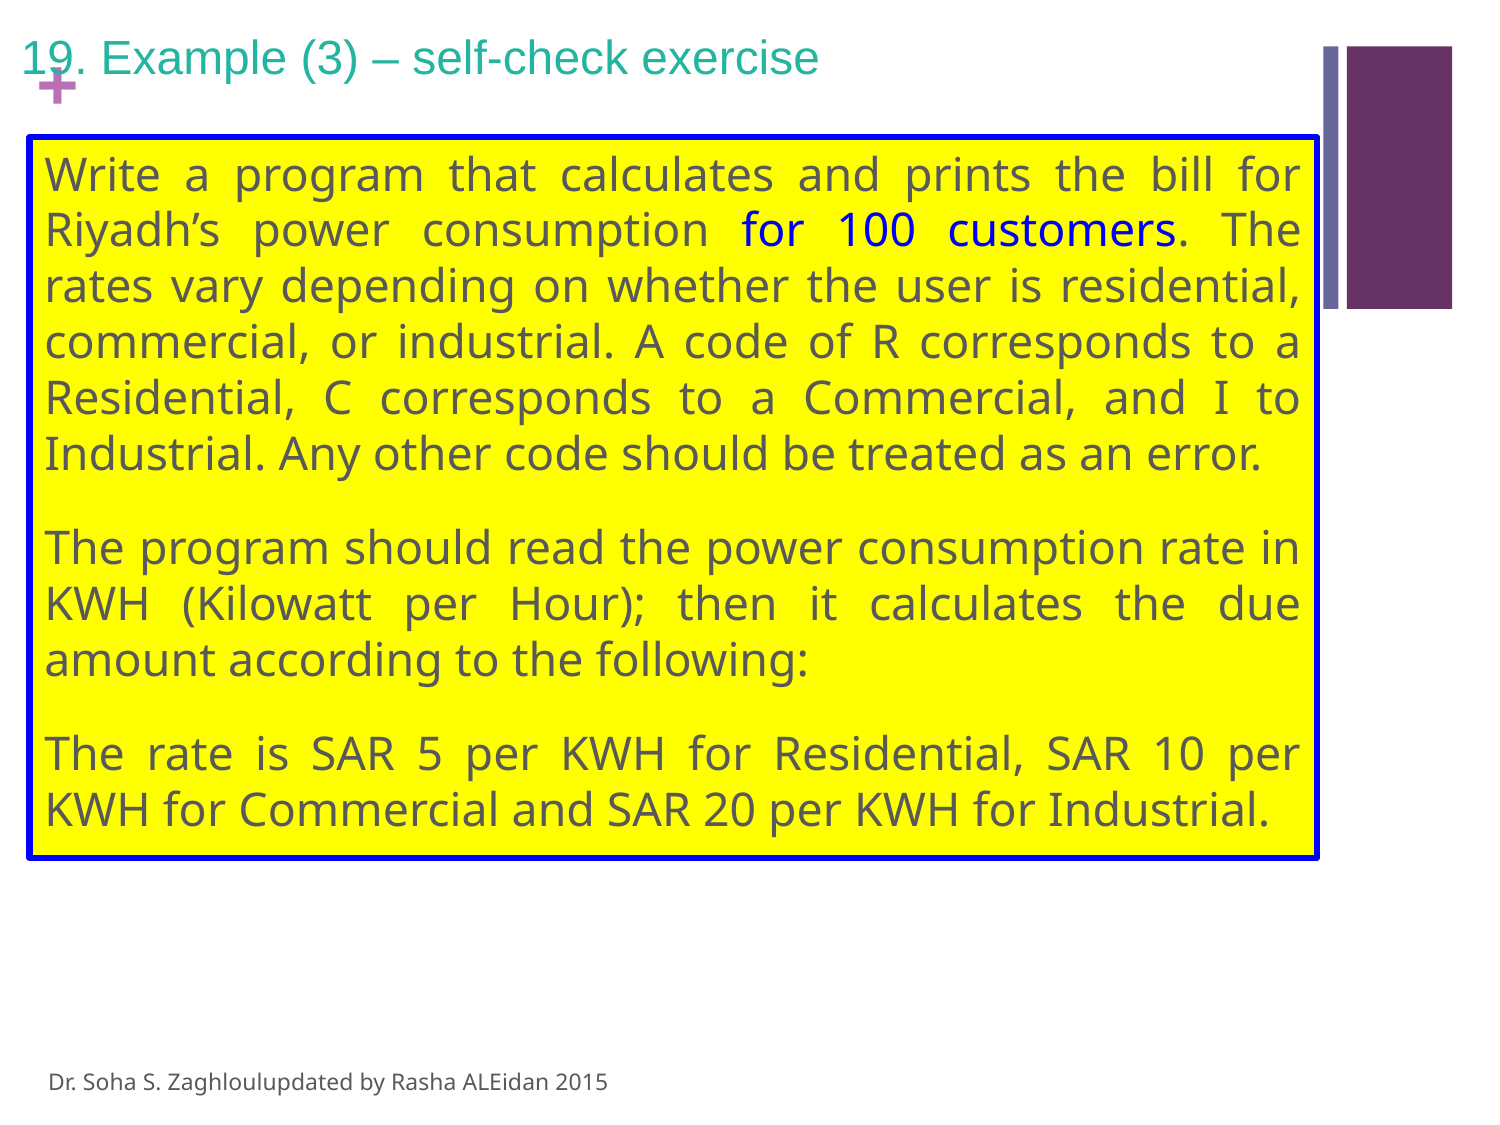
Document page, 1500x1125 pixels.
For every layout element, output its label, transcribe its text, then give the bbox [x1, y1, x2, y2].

footer Dr. Soha S. Zaghloul updated by Rasha ALEidan 2015 [33, 1053, 1038, 1114]
title 19. Example (3) – self-check exercise [5, 19, 1341, 93]
list Write a program that calculates and prints the bill for Riyadh’s power consumption for 100 customers. The rates vary depending on whether the user is residential, commercial, or industrial. A code of R corresponds to a Residential, C corresponds to a Commercial, and I to Industrial. Any other code should be treated as an error. The program should read the power consumption rate in KWH (Kilowatt per Hour); then it calculates the due amount according to the following: The rate is SAR 5 per KWH for Residential, SAR 10 per KWH for Commercial and SAR 20 per KWH for Industrial. [29, 137, 1317, 858]
